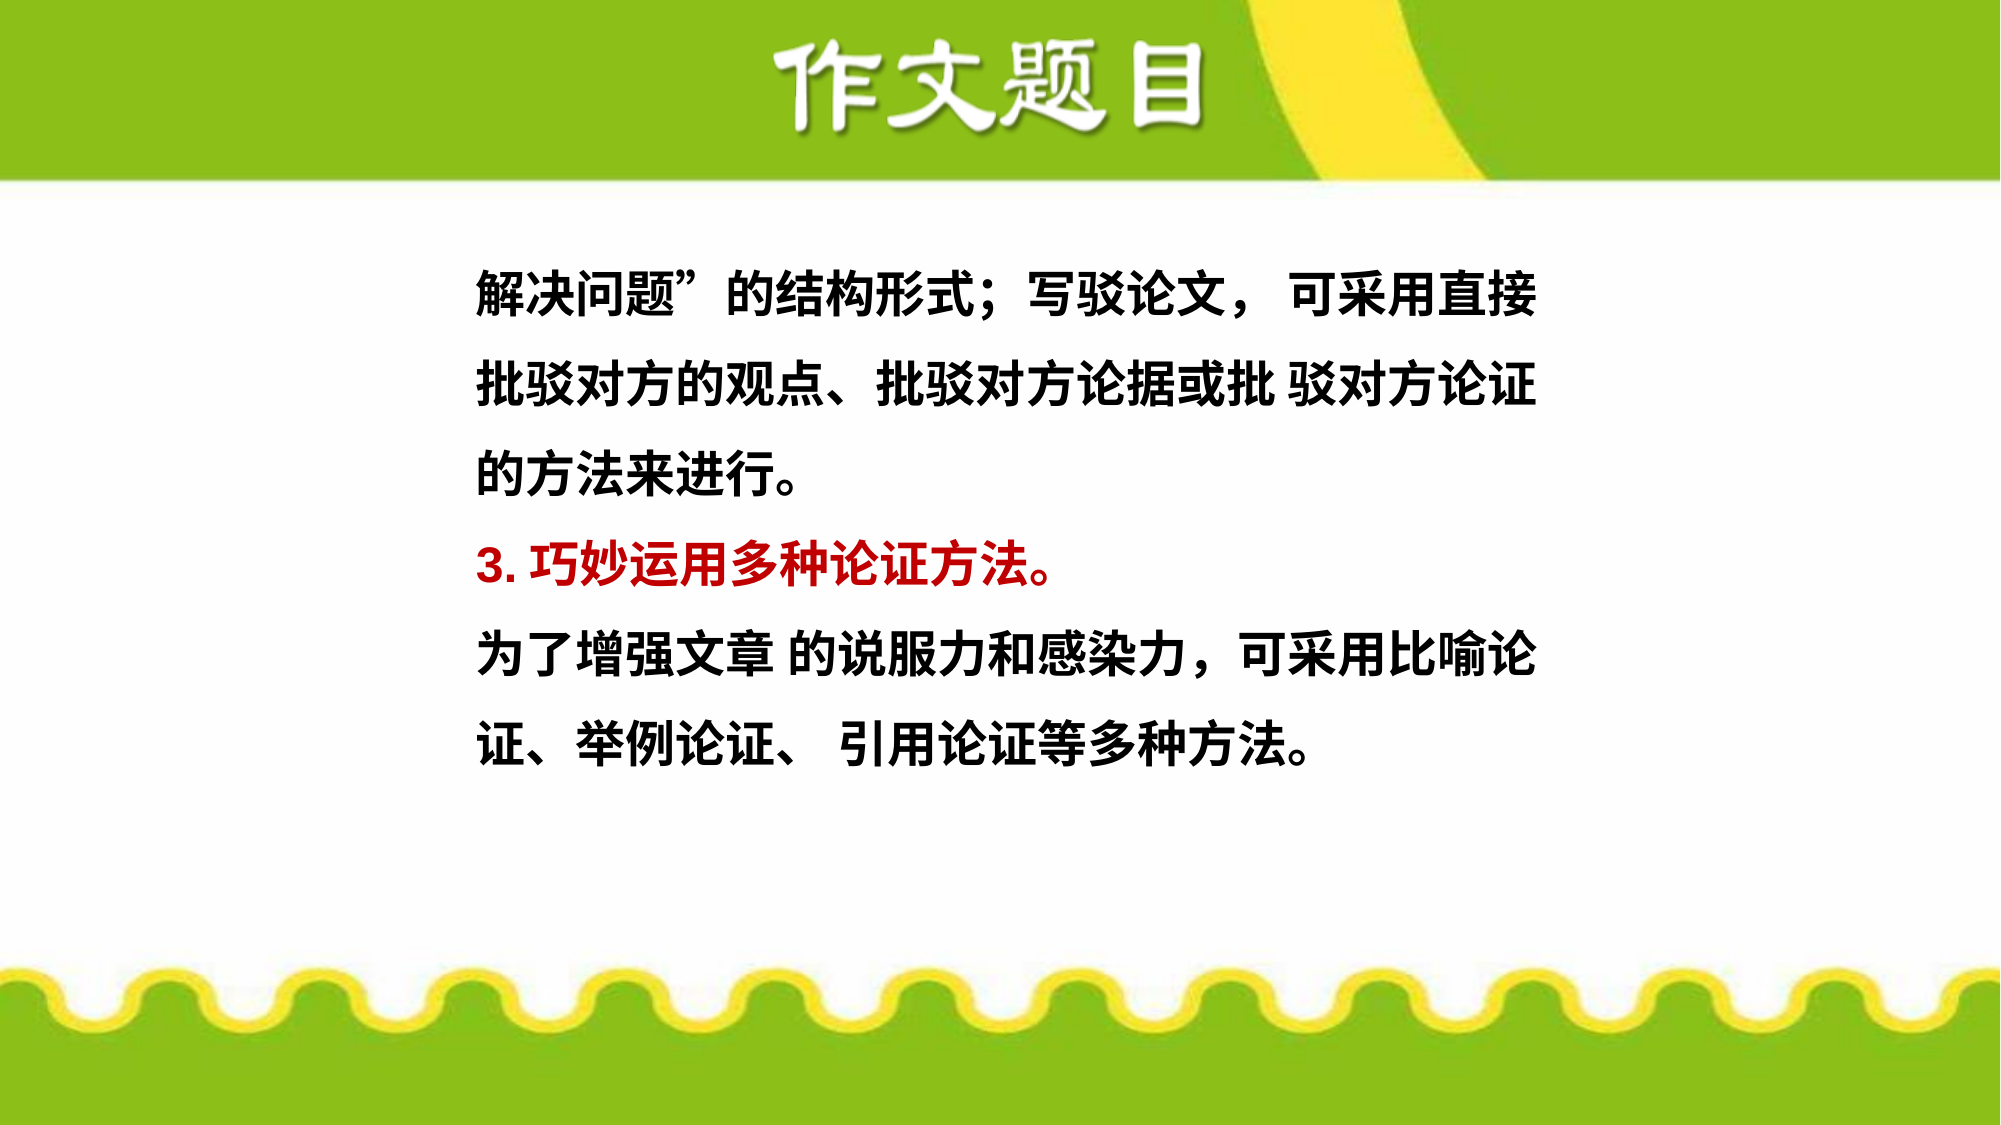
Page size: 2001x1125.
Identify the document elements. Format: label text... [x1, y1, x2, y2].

picture [0, 0, 2001, 1125]
text_box 解决问题”的结构形式；写驳论文， 可采用直接批驳对方的观点、批驳对方论据或批 驳对方论证的方法来进行。 3.巧妙运用多种论证方法。 为了增强文章 的说服力和感染力，可采用比喻论证、举例论证、 引用论证等多种方法。 [416, 225, 1581, 870]
